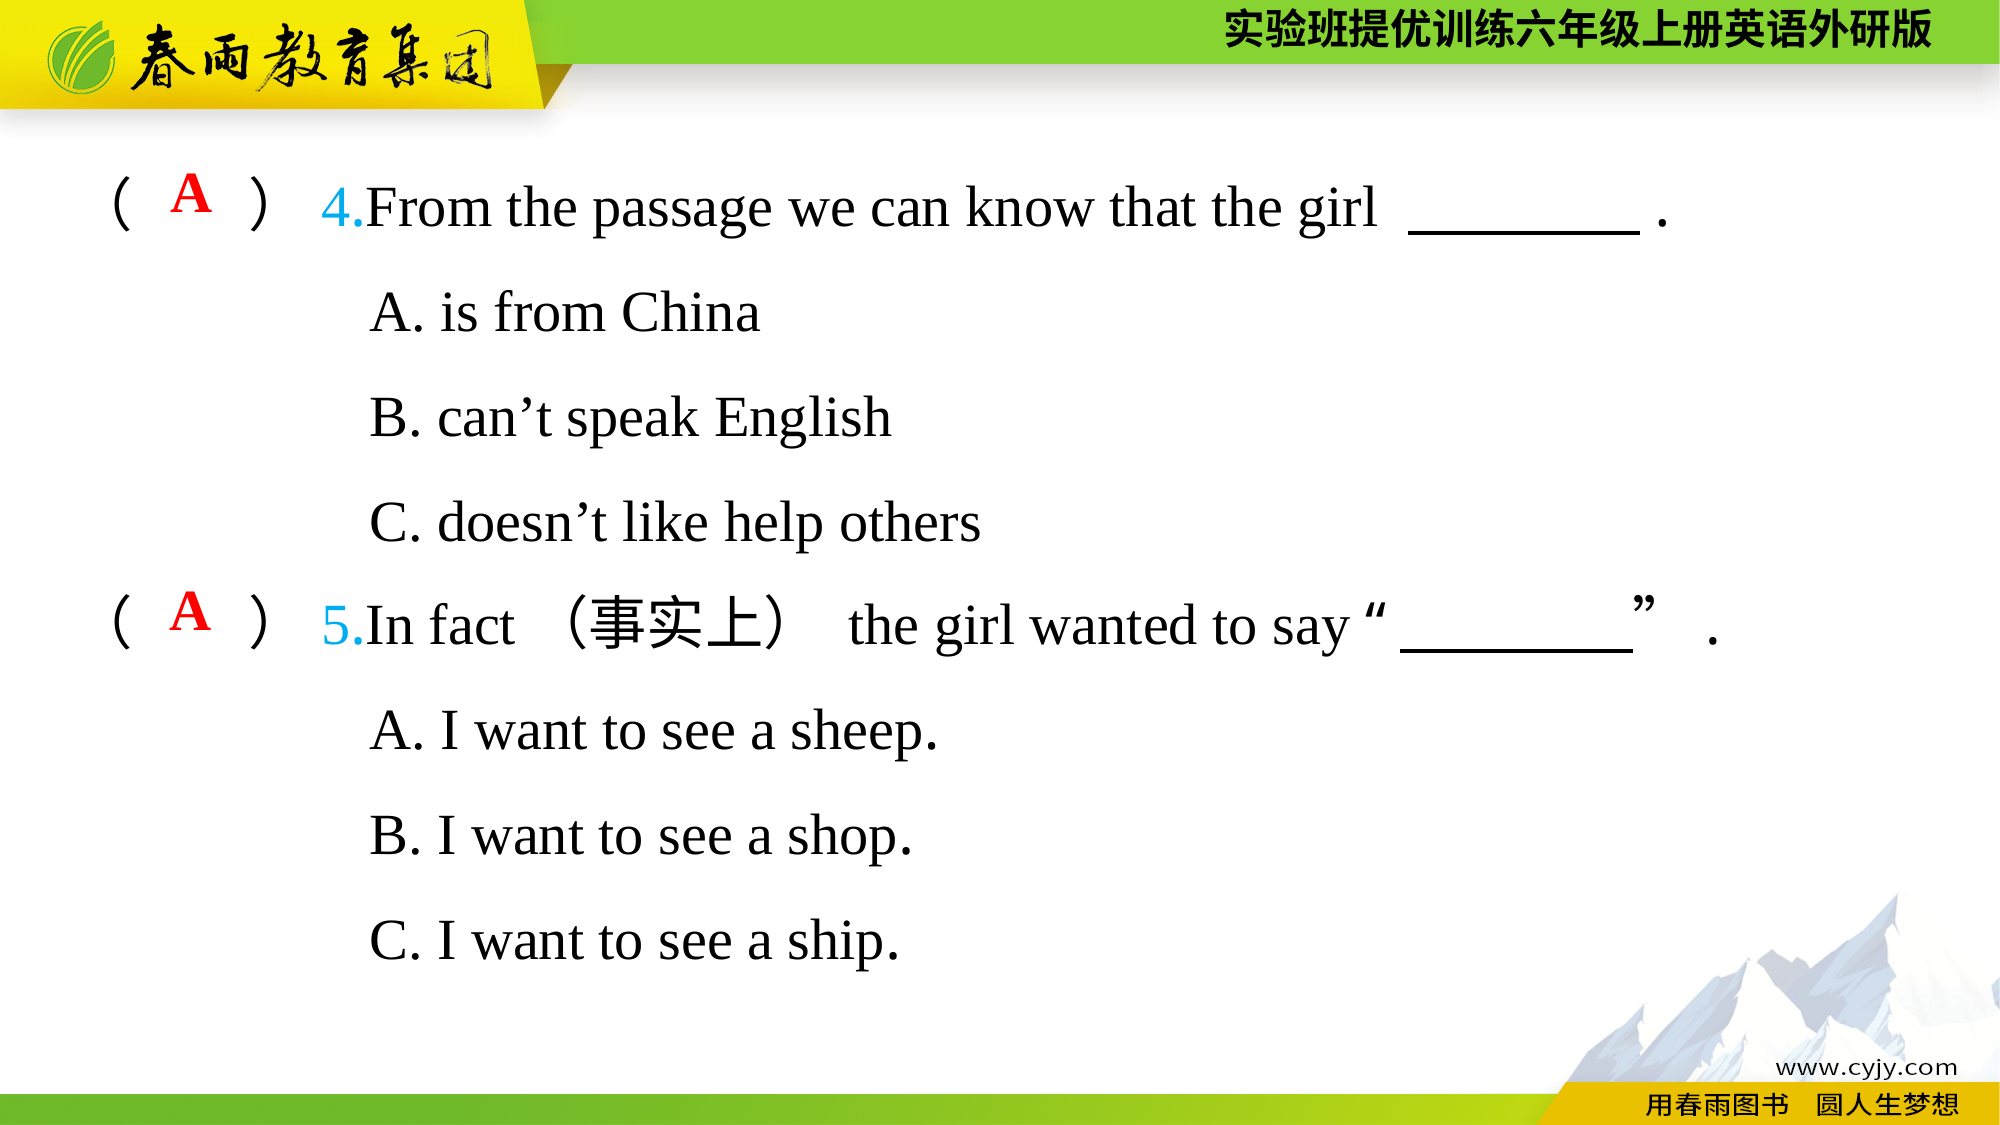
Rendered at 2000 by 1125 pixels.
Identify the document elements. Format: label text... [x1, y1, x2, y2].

picture [0, 0, 2000, 1125]
text_box A [154, 564, 227, 650]
text_box A [156, 146, 228, 232]
text_box （ ）5.In fact（事实上） the girl wanted to say “ ”. A. I want to see a sheep. B. I want to see a shop. C. I want to see a ship. [59, 543, 1944, 979]
list （ ）4.From the passage we can know that the girl . A. is from China B. can’t speak English C. doesn’t like help others [59, 125, 1944, 543]
